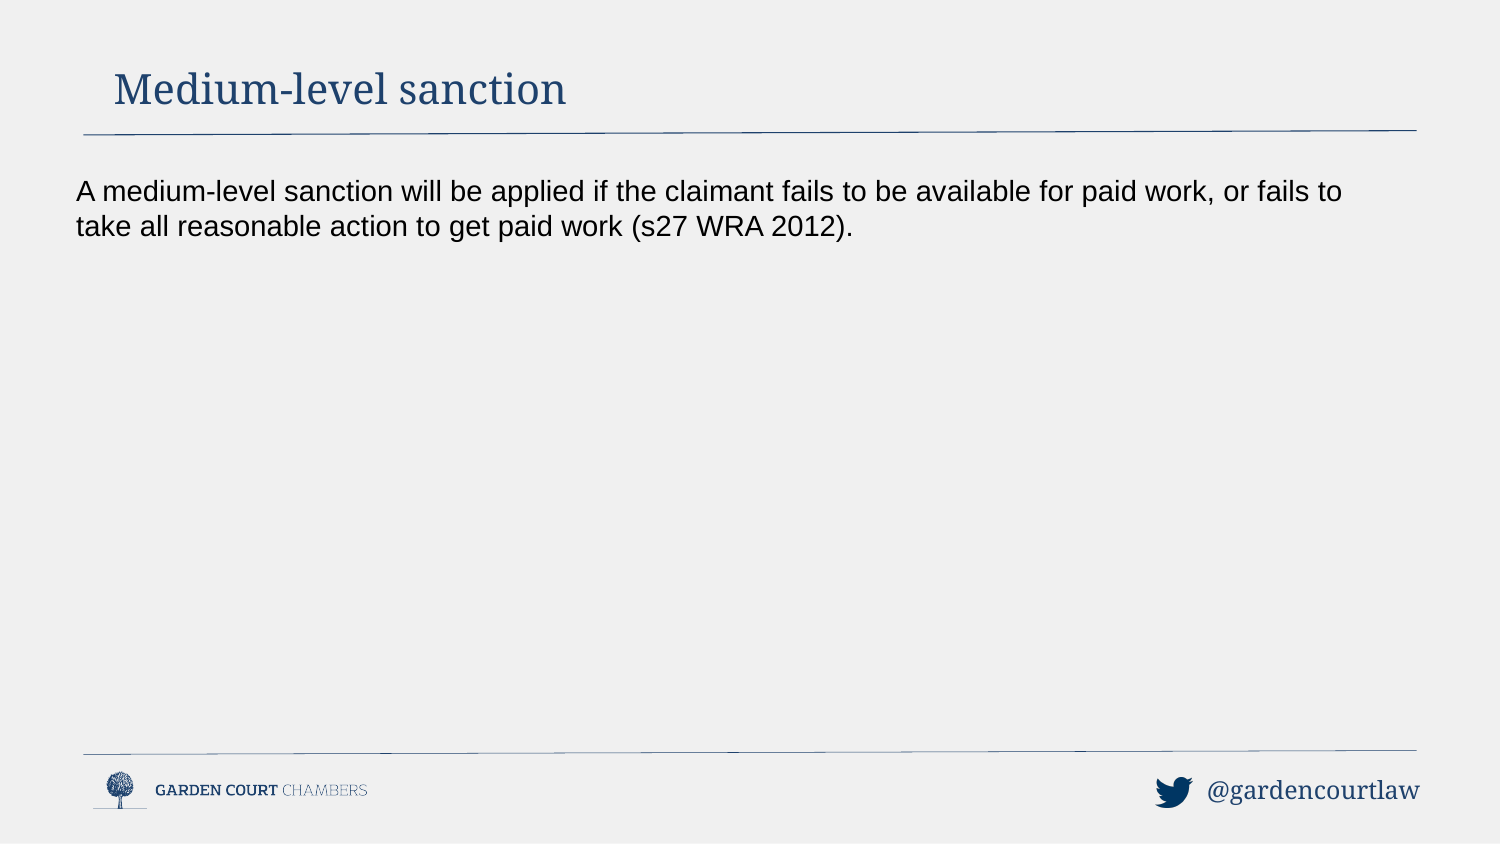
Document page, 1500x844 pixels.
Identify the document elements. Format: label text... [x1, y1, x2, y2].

picture [93, 771, 367, 809]
text_box A medium-level sanction will be applied if the claimant fails to be available for paid work, or fails to take all reasonable action to get paid work (s27 WRA 2012). [61, 164, 1380, 285]
picture [1155, 777, 1193, 808]
list Medium-level sanction [98, 61, 957, 111]
